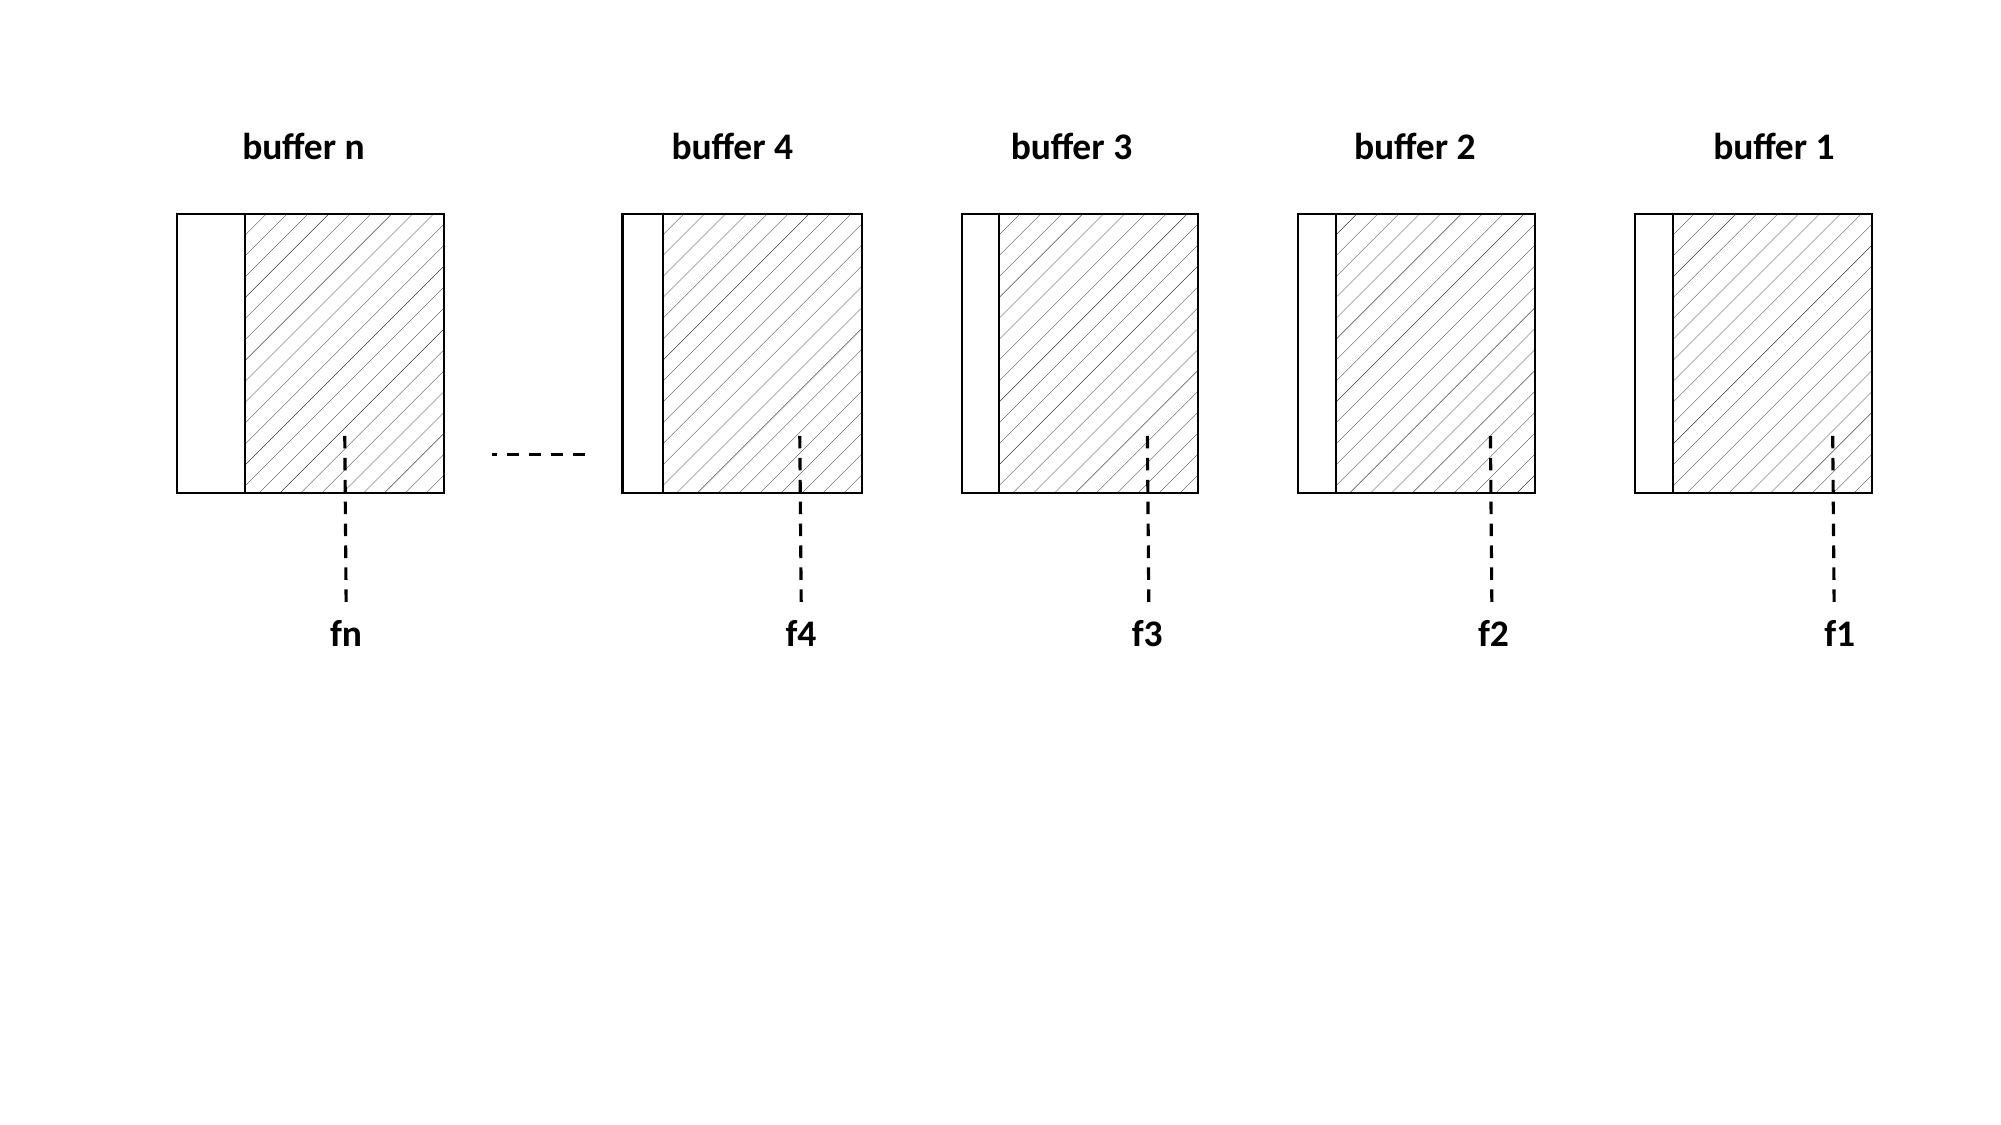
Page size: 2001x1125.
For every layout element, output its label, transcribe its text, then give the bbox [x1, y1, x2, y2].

text_box buffer 1 [1698, 114, 1850, 175]
text_box buffer 2 [1339, 114, 1491, 175]
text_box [1634, 214, 1872, 493]
text_box f2 [1463, 601, 1524, 662]
text_box buffer n [227, 114, 380, 175]
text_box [961, 214, 1198, 493]
text_box buffer 3 [996, 114, 1148, 175]
text_box f3 [1117, 601, 1178, 662]
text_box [1297, 214, 1535, 493]
text_box f4 [770, 601, 832, 662]
text_box f1 [1809, 601, 1871, 662]
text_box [622, 214, 862, 493]
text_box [177, 214, 445, 493]
text_box buffer 4 [656, 114, 808, 175]
text_box fn [315, 601, 377, 662]
